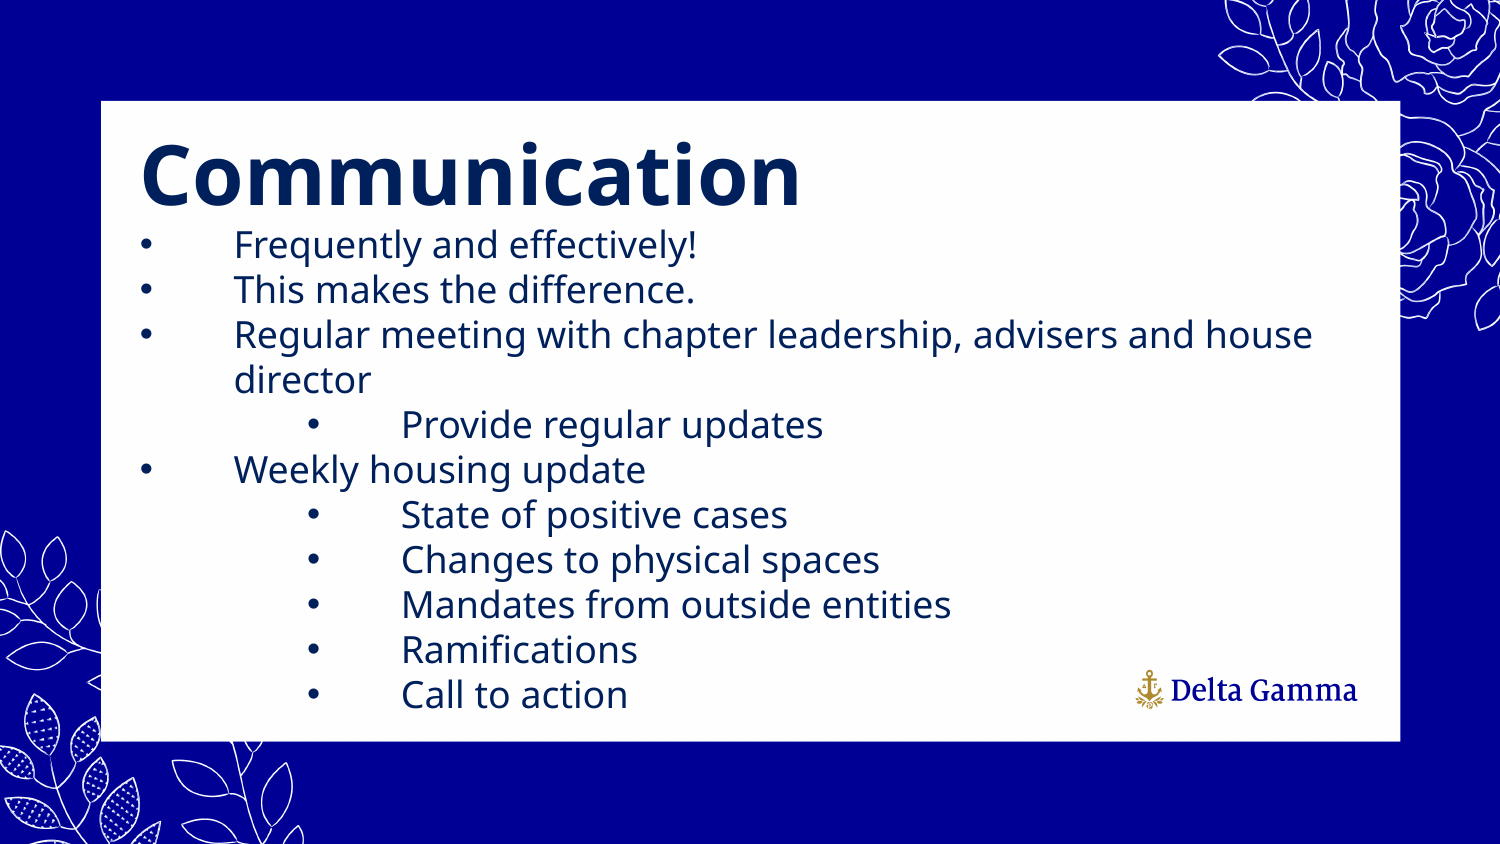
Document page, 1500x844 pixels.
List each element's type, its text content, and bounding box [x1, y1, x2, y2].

text_box Communication [125, 114, 1288, 214]
text_box Frequently and effectively! This makes the difference. Regular meeting with chapter leadership, advisers and house director Provide regular updates Weekly housing update State of positive cases Changes to physical spaces Mandates from outside entities Ramifications Call to action [125, 214, 1350, 724]
picture [0, 0, 1500, 844]
